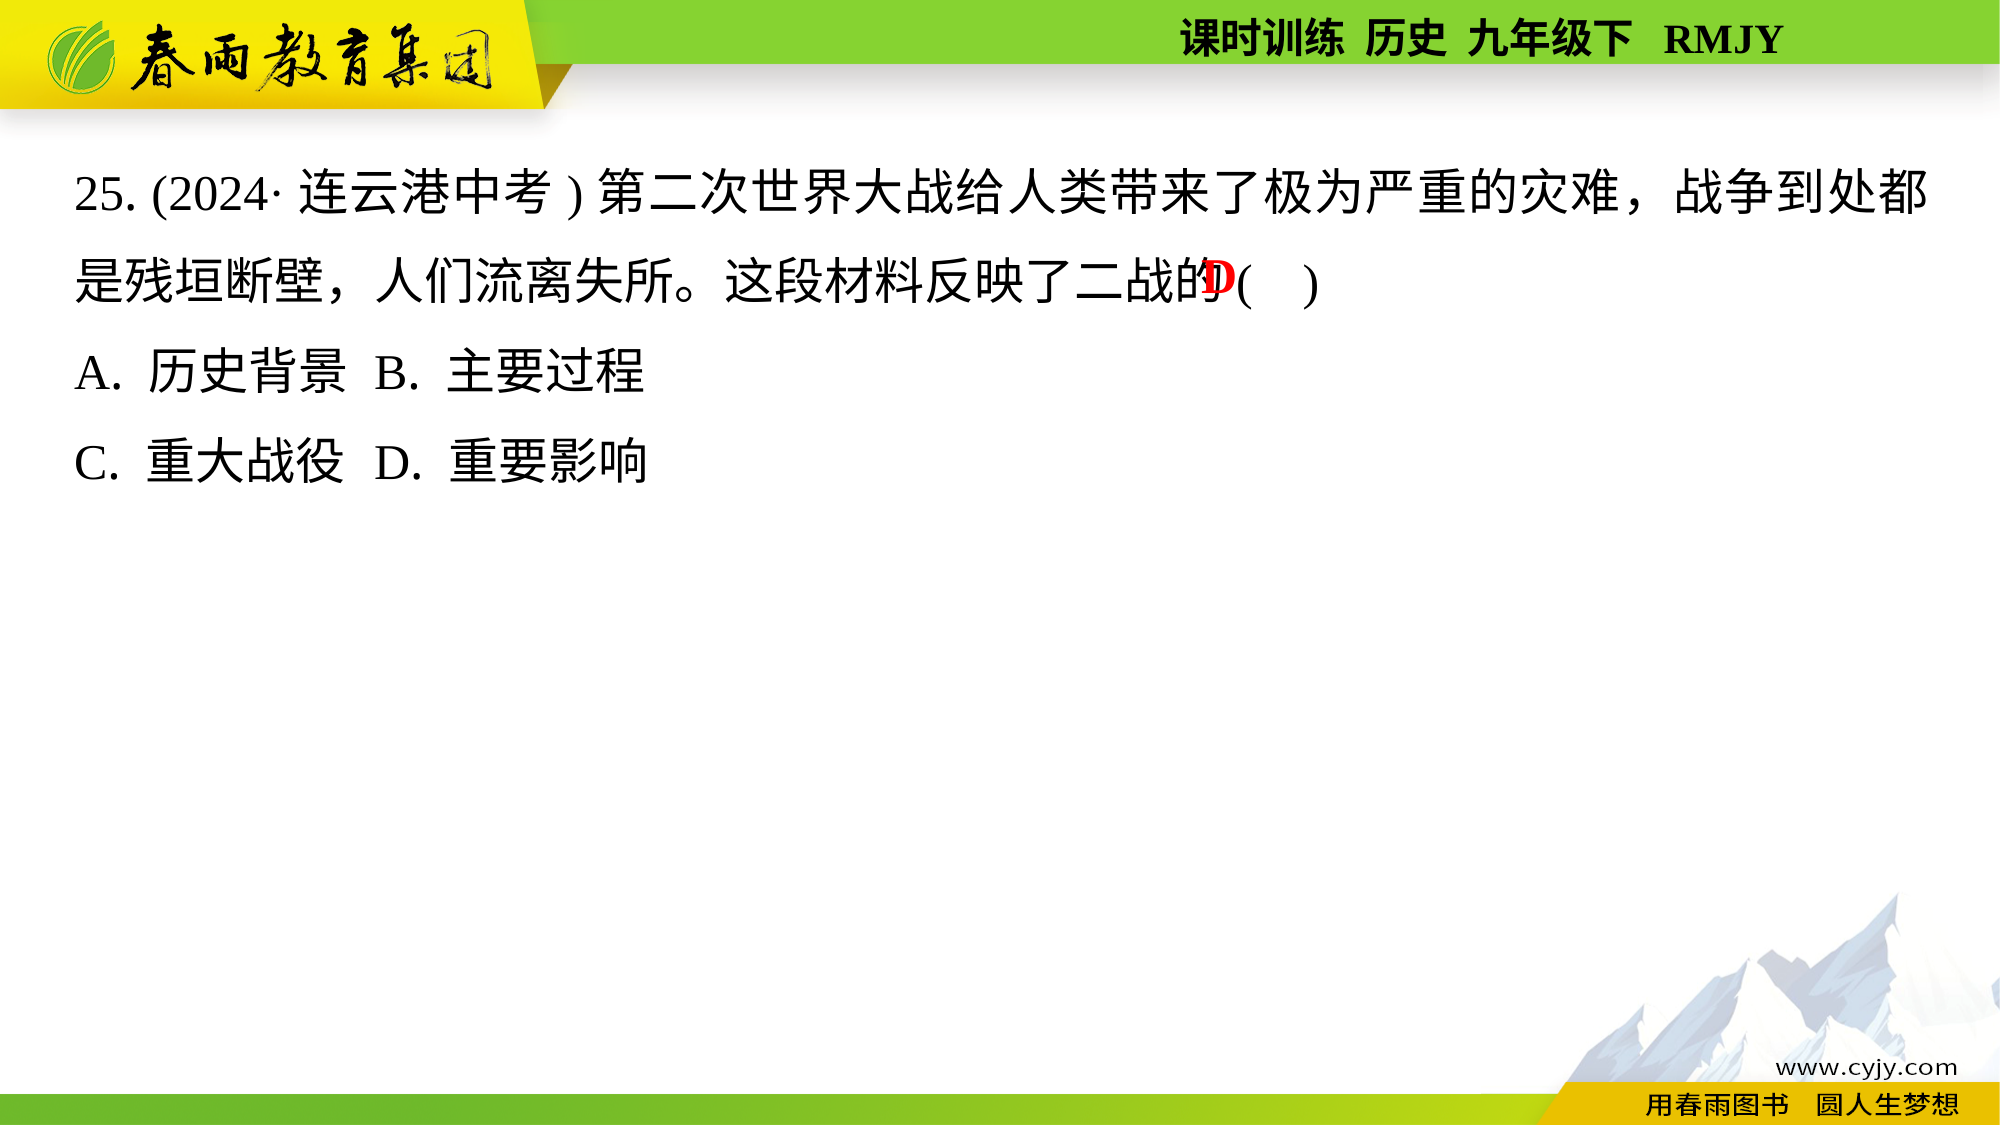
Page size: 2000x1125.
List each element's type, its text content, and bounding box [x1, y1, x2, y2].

text_box D [1186, 236, 1253, 312]
picture [0, 0, 2000, 1125]
list 25. (2024·连云港中考)第二次世界大战给人类带来了极为严重的灾难，战争到处都是残垣断壁，人们流离失所。这段材料反映了二战的( ) A. 历史背景 B. 主要过程 C. 重大战役 D. 重要影响 [59, 122, 1944, 490]
